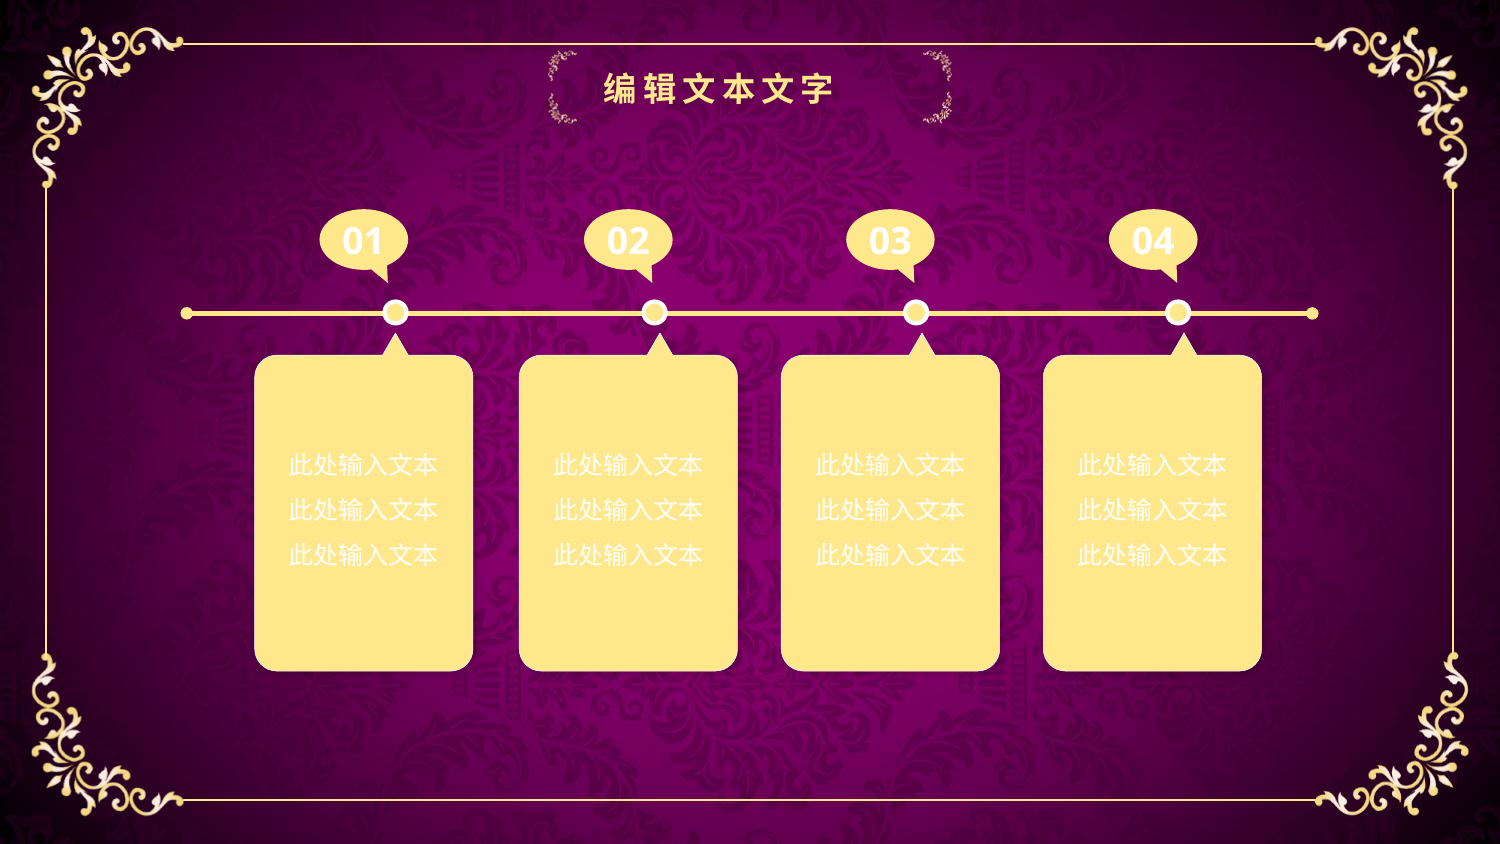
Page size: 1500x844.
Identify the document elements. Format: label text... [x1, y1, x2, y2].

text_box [780, 208, 1000, 672]
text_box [1043, 208, 1262, 672]
text_box 编辑文本文字 [588, 61, 911, 116]
text_box [180, 307, 249, 320]
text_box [254, 208, 474, 672]
text_box [1266, 307, 1319, 320]
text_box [518, 208, 738, 672]
picture [0, 0, 1500, 844]
